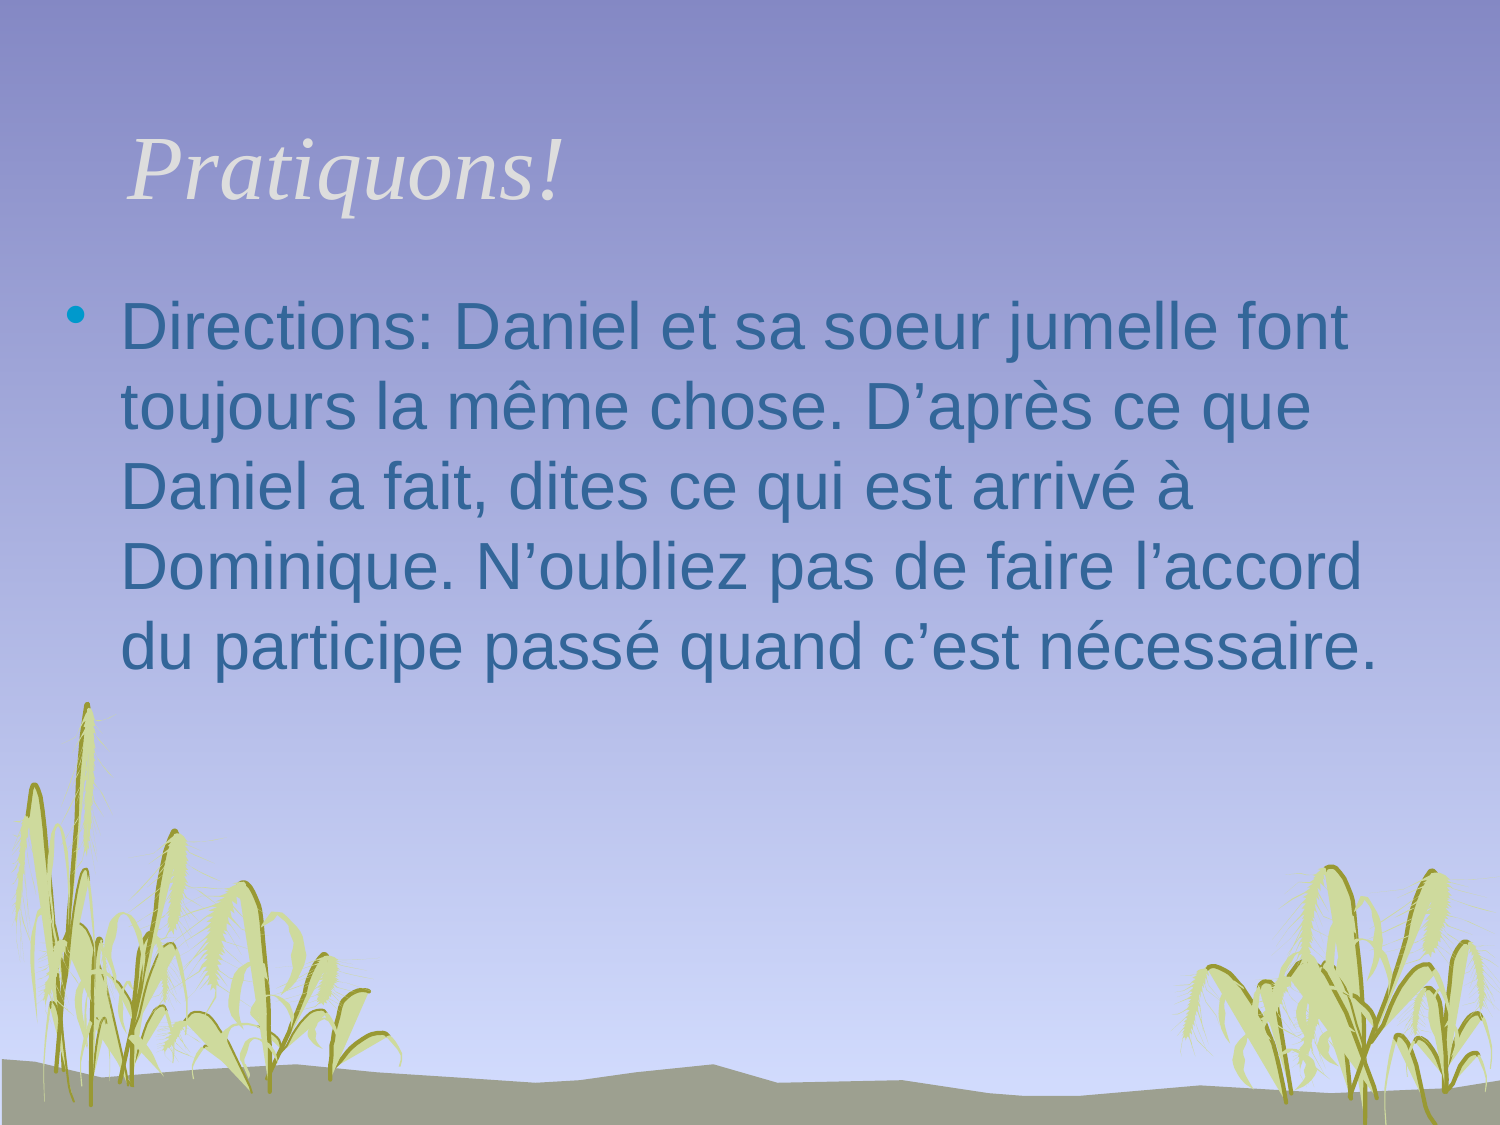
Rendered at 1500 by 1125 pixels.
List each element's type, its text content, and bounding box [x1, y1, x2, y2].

title Pratiquons! [112, 68, 1388, 257]
list Directions: Daniel et sa soeur jumelle font toujours la même chose. D’après ce que Daniel a fait, dites ce qui est arrivé à Dominique. N’oubliez pas de faire l’accord du participe passé quand c’est nécessaire. [49, 274, 1438, 1051]
